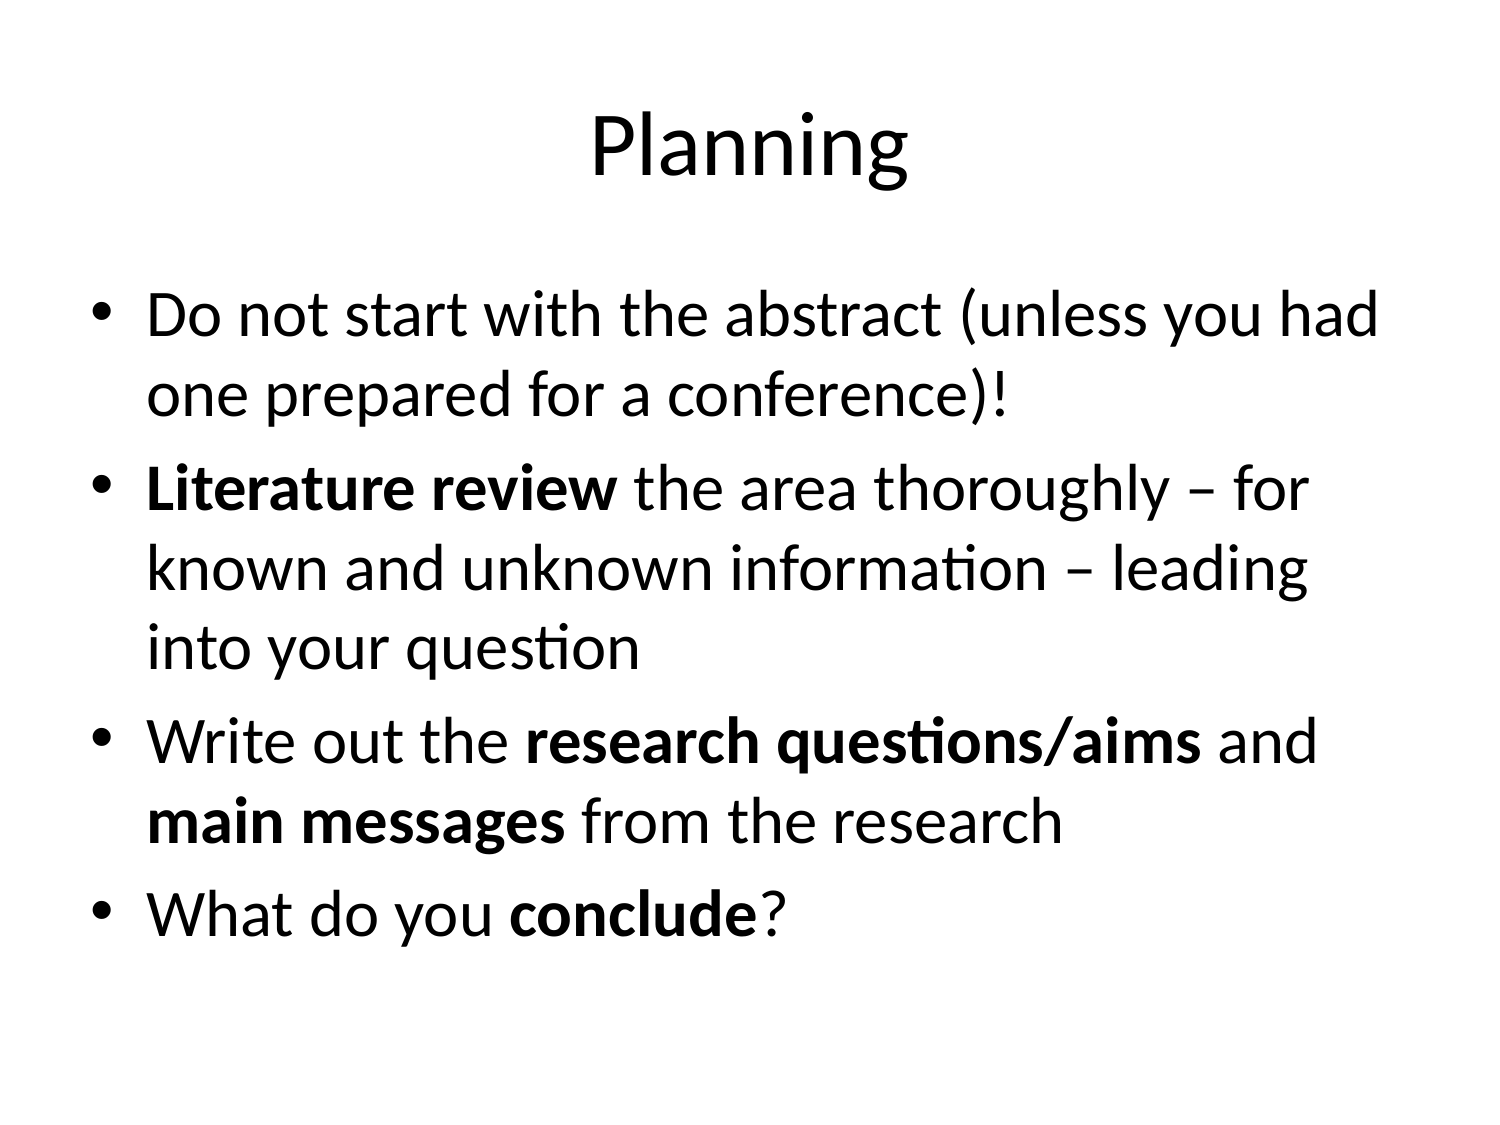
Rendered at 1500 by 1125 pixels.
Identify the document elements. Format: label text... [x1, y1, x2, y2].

title Planning [75, 45, 1425, 233]
list Do not start with the abstract (unless you had one prepared for a conference)! Literature review the area thoroughly – for known and unknown information – leading into your question Write out the research questions/aims and main messages from the research What do you conclude? [75, 262, 1425, 1005]
